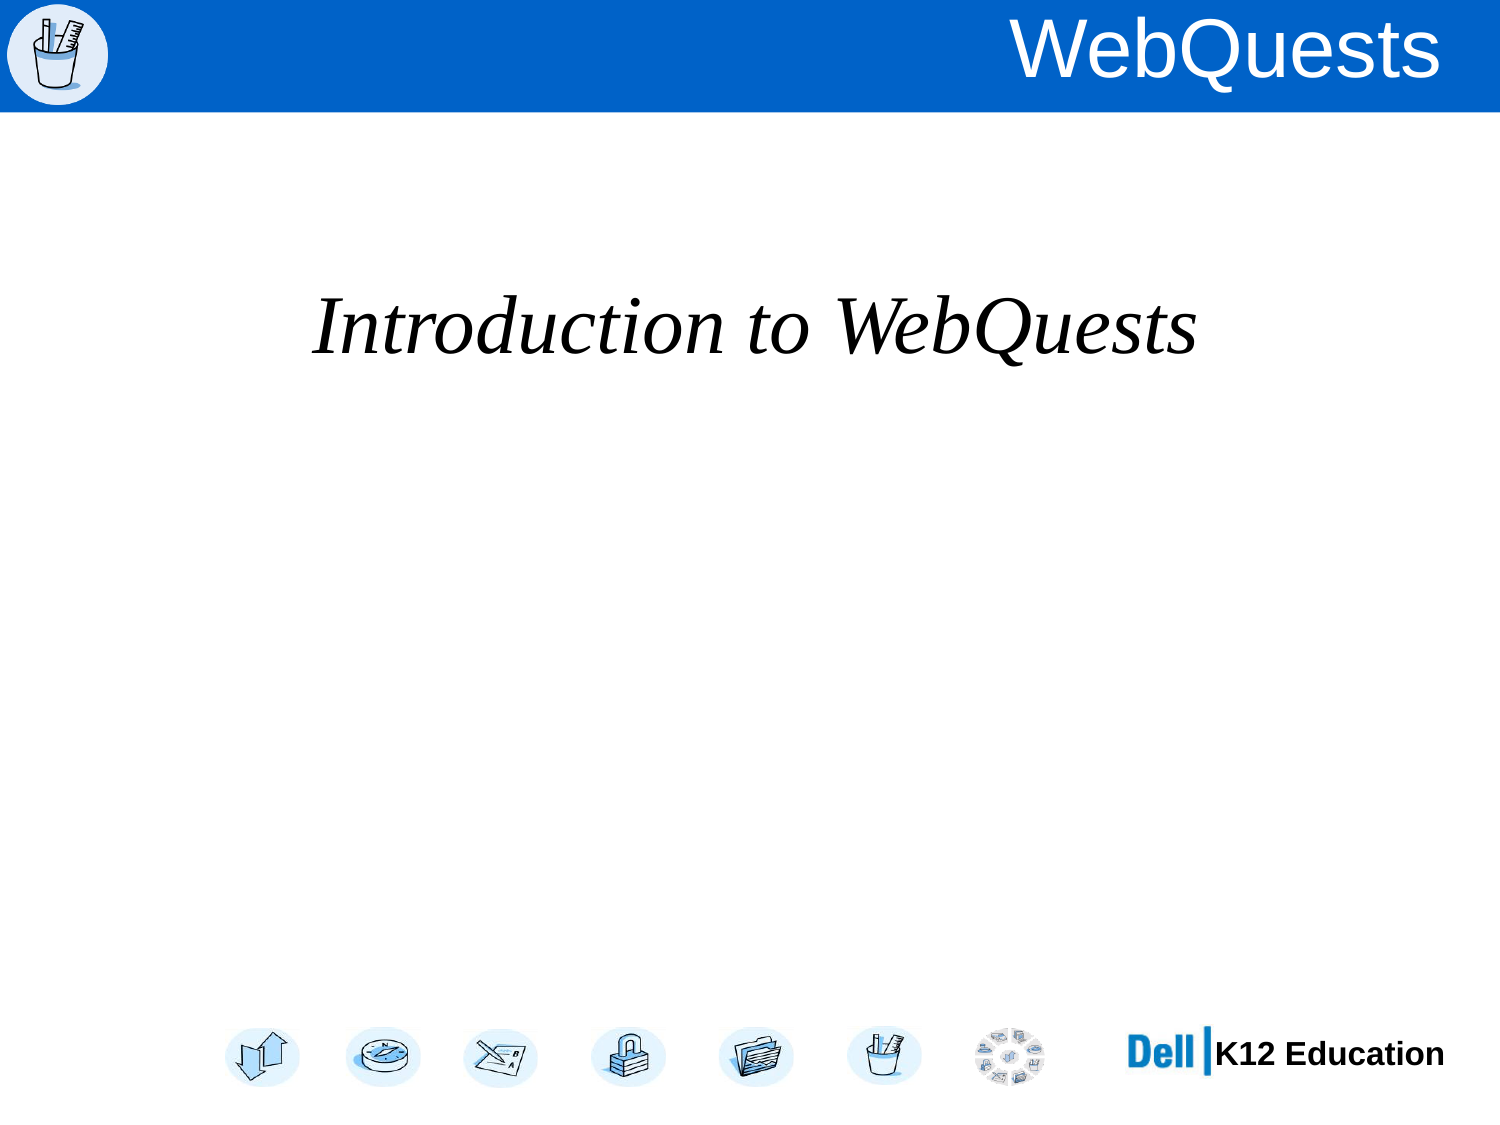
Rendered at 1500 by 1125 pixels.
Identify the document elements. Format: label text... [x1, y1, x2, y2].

picture [7, 4, 108, 105]
picture [463, 1029, 538, 1088]
picture [847, 1026, 922, 1085]
picture [975, 1026, 1048, 1087]
picture [591, 1027, 666, 1087]
picture [345, 1027, 421, 1087]
picture [225, 1028, 300, 1087]
picture [1125, 1024, 1214, 1079]
text_box Introduction to WebQuests [62, 262, 1450, 378]
title WebQuests [112, 0, 1459, 88]
picture [718, 1027, 794, 1087]
